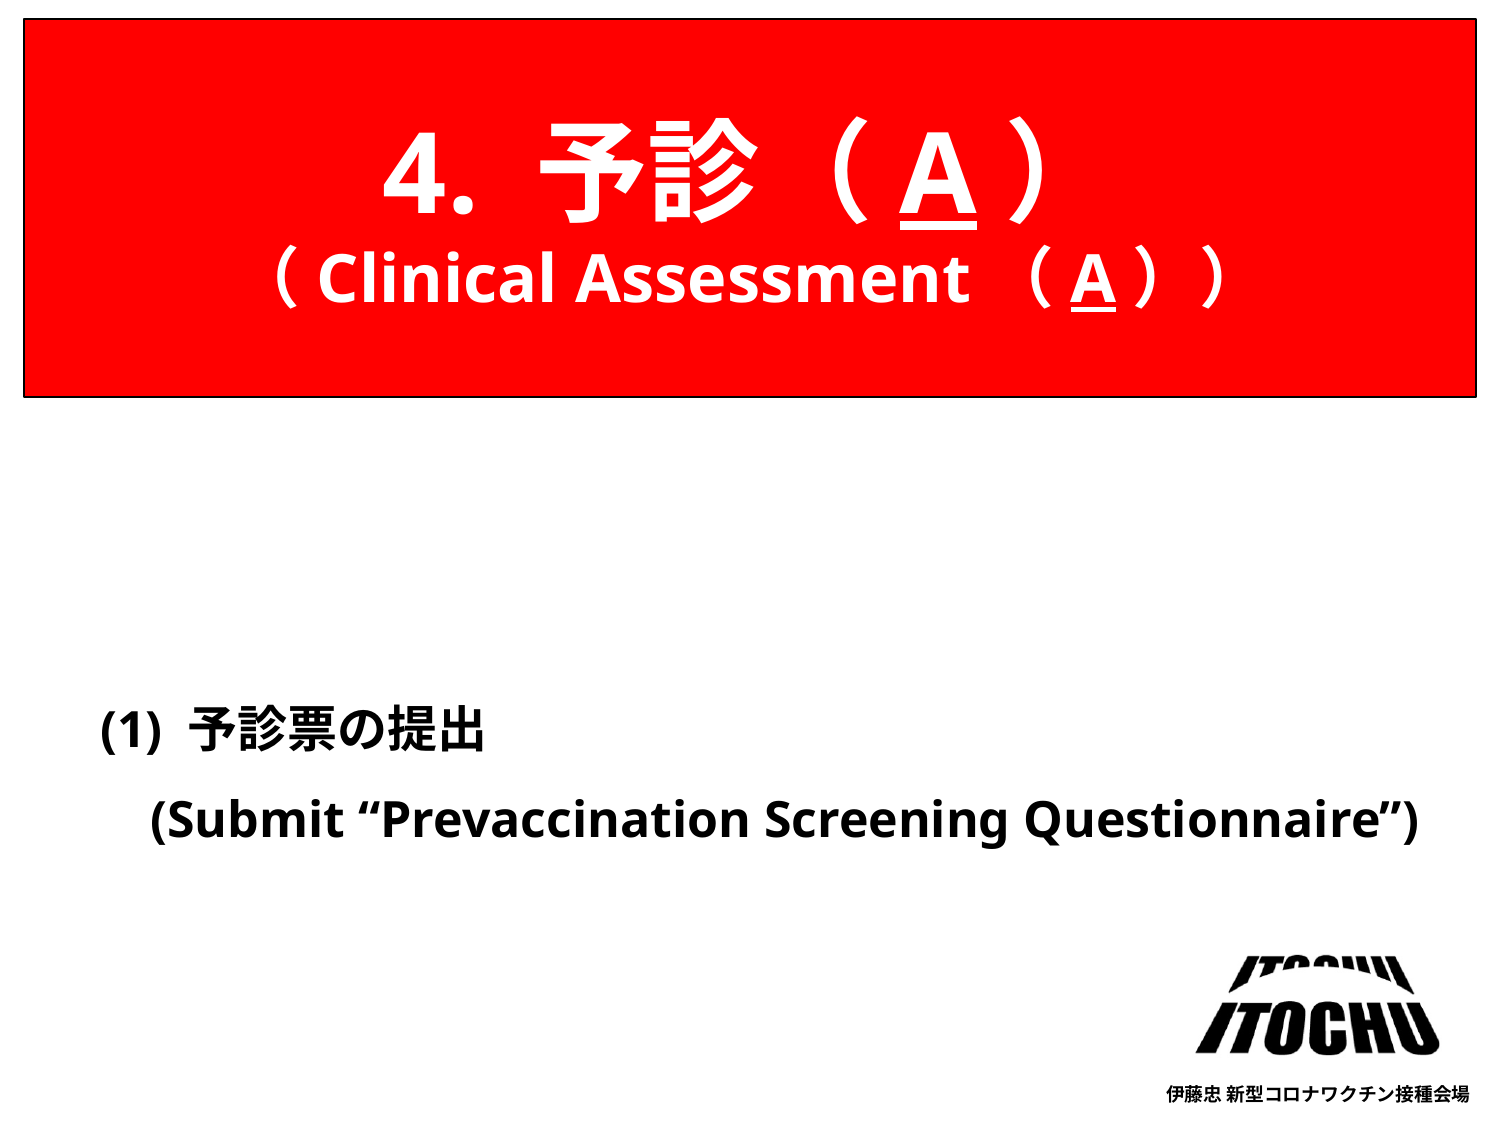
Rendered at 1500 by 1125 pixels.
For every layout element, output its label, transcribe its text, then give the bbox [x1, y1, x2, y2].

text_box (1) 予診票の提出 (Submit “Prevaccination Screening Questionnaire”) [21, 419, 1479, 1096]
text_box 4. 予診（A） （Clinical Assessment（A）） [21, 17, 1479, 399]
picture [1186, 940, 1450, 1068]
text_box 伊藤忠 新型コロナワクチン接種会場 [1145, 1072, 1491, 1116]
